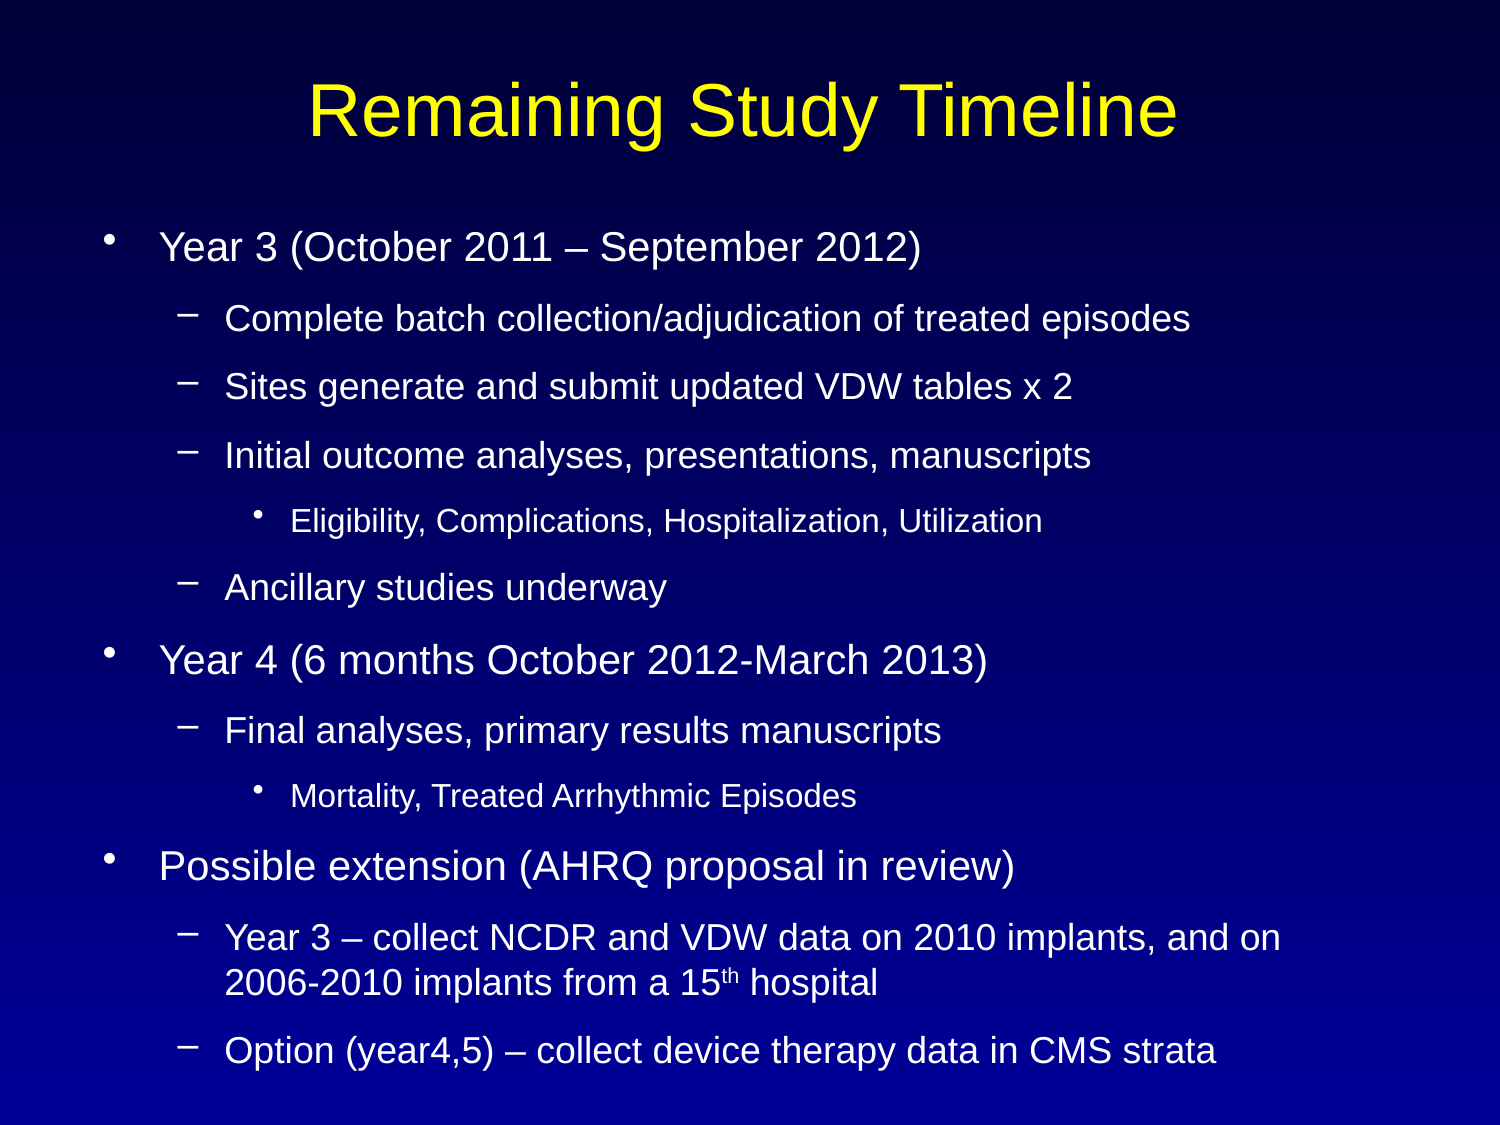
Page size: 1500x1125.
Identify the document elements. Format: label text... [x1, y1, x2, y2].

title Remaining Study Timeline [62, 24, 1425, 188]
list Year 3 (October 2011 – September 2012) Complete batch collection/adjudication of treated episodes Sites generate and submit updated VDW tables x 2 Initial outcome analyses, presentations, manuscripts Eligibility, Complications, Hospitalization, Utilization Ancillary studies underway Year 4 (6 months October 2012-March 2013) Final analyses, primary results manuscripts Mortality, Treated Arrhythmic Episodes Possible extension (AHRQ proposal in review) Year 3 – collect NCDR and VDW data on 2010 implants, and on 2006-2010 implants from a 15th hospital Option (year4,5) – collect device therapy data in CMS strata [87, 212, 1388, 1075]
